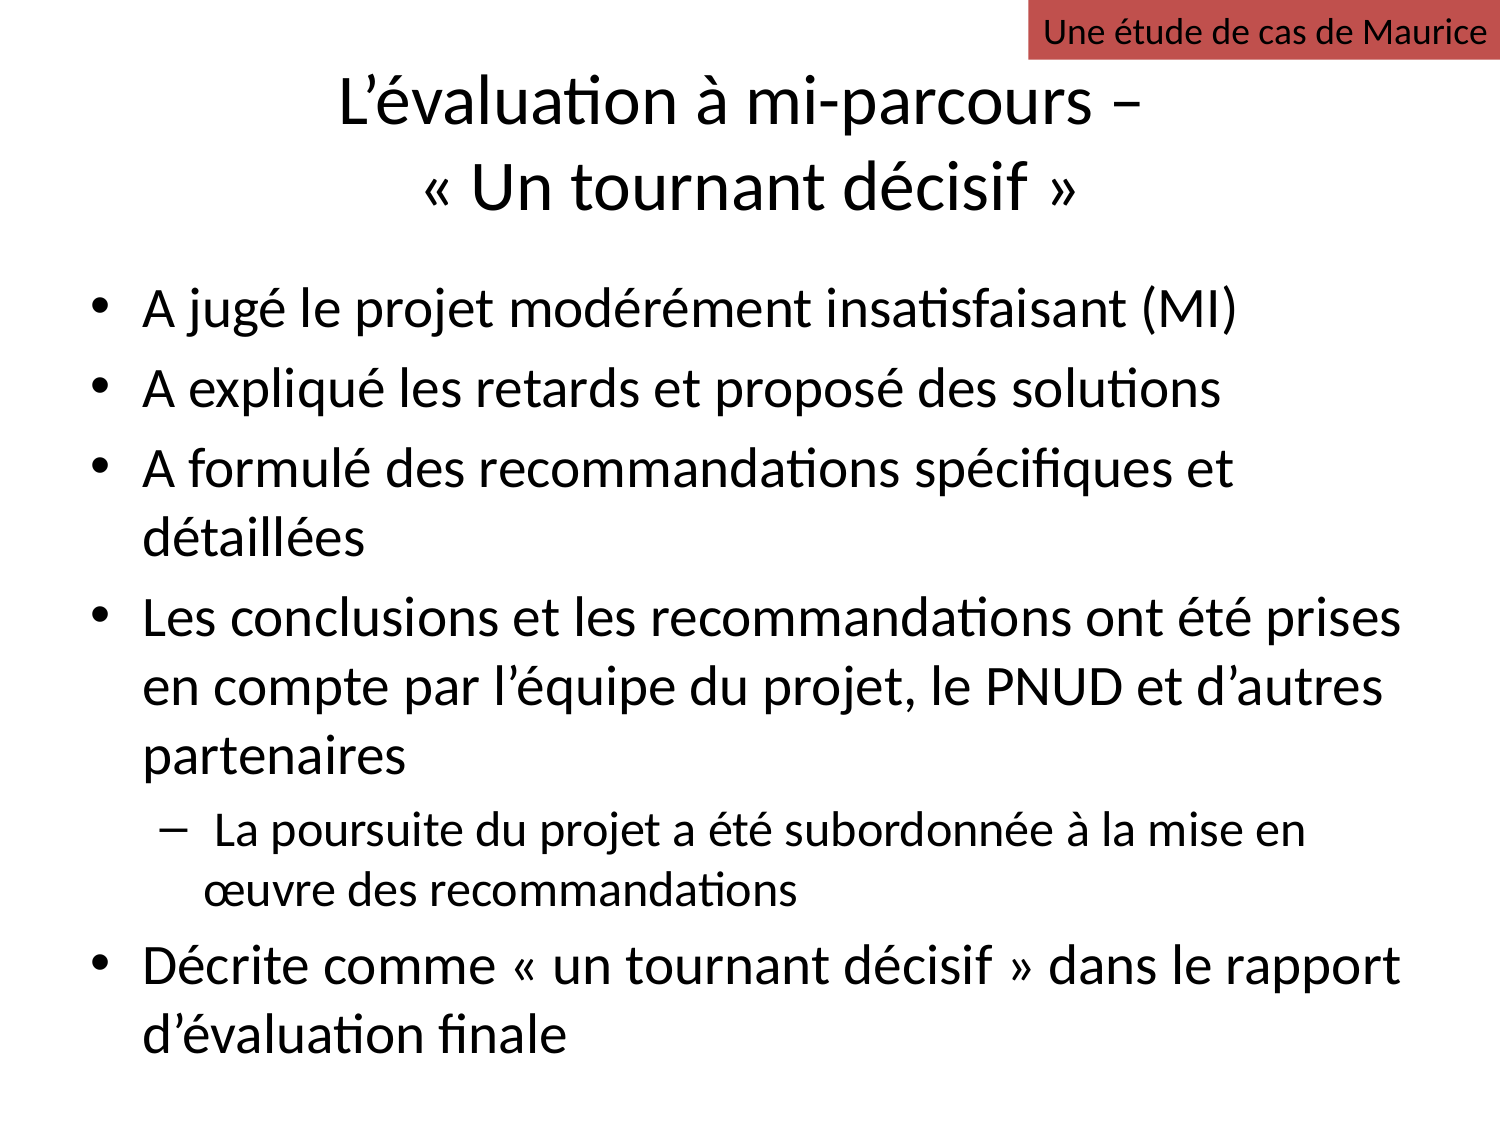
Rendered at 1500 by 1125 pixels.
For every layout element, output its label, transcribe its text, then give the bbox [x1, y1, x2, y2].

title L’évaluation à mi-parcours – « Un tournant décisif » [75, 45, 1425, 233]
text_box Une étude de cas de Maurice [1028, 0, 1500, 60]
list A jugé le projet modérément insatisfaisant (MI) A expliqué les retards et proposé des solutions A formulé des recommandations spécifiques et détaillées Les conclusions et les recommandations ont été prises en compte par l’équipe du projet, le PNUD et d’autres partenaires La poursuite du projet a été subordonnée à la mise en œuvre des recommandations Décrite comme « un tournant décisif » dans le rapport d’évaluation finale [75, 262, 1425, 1079]
